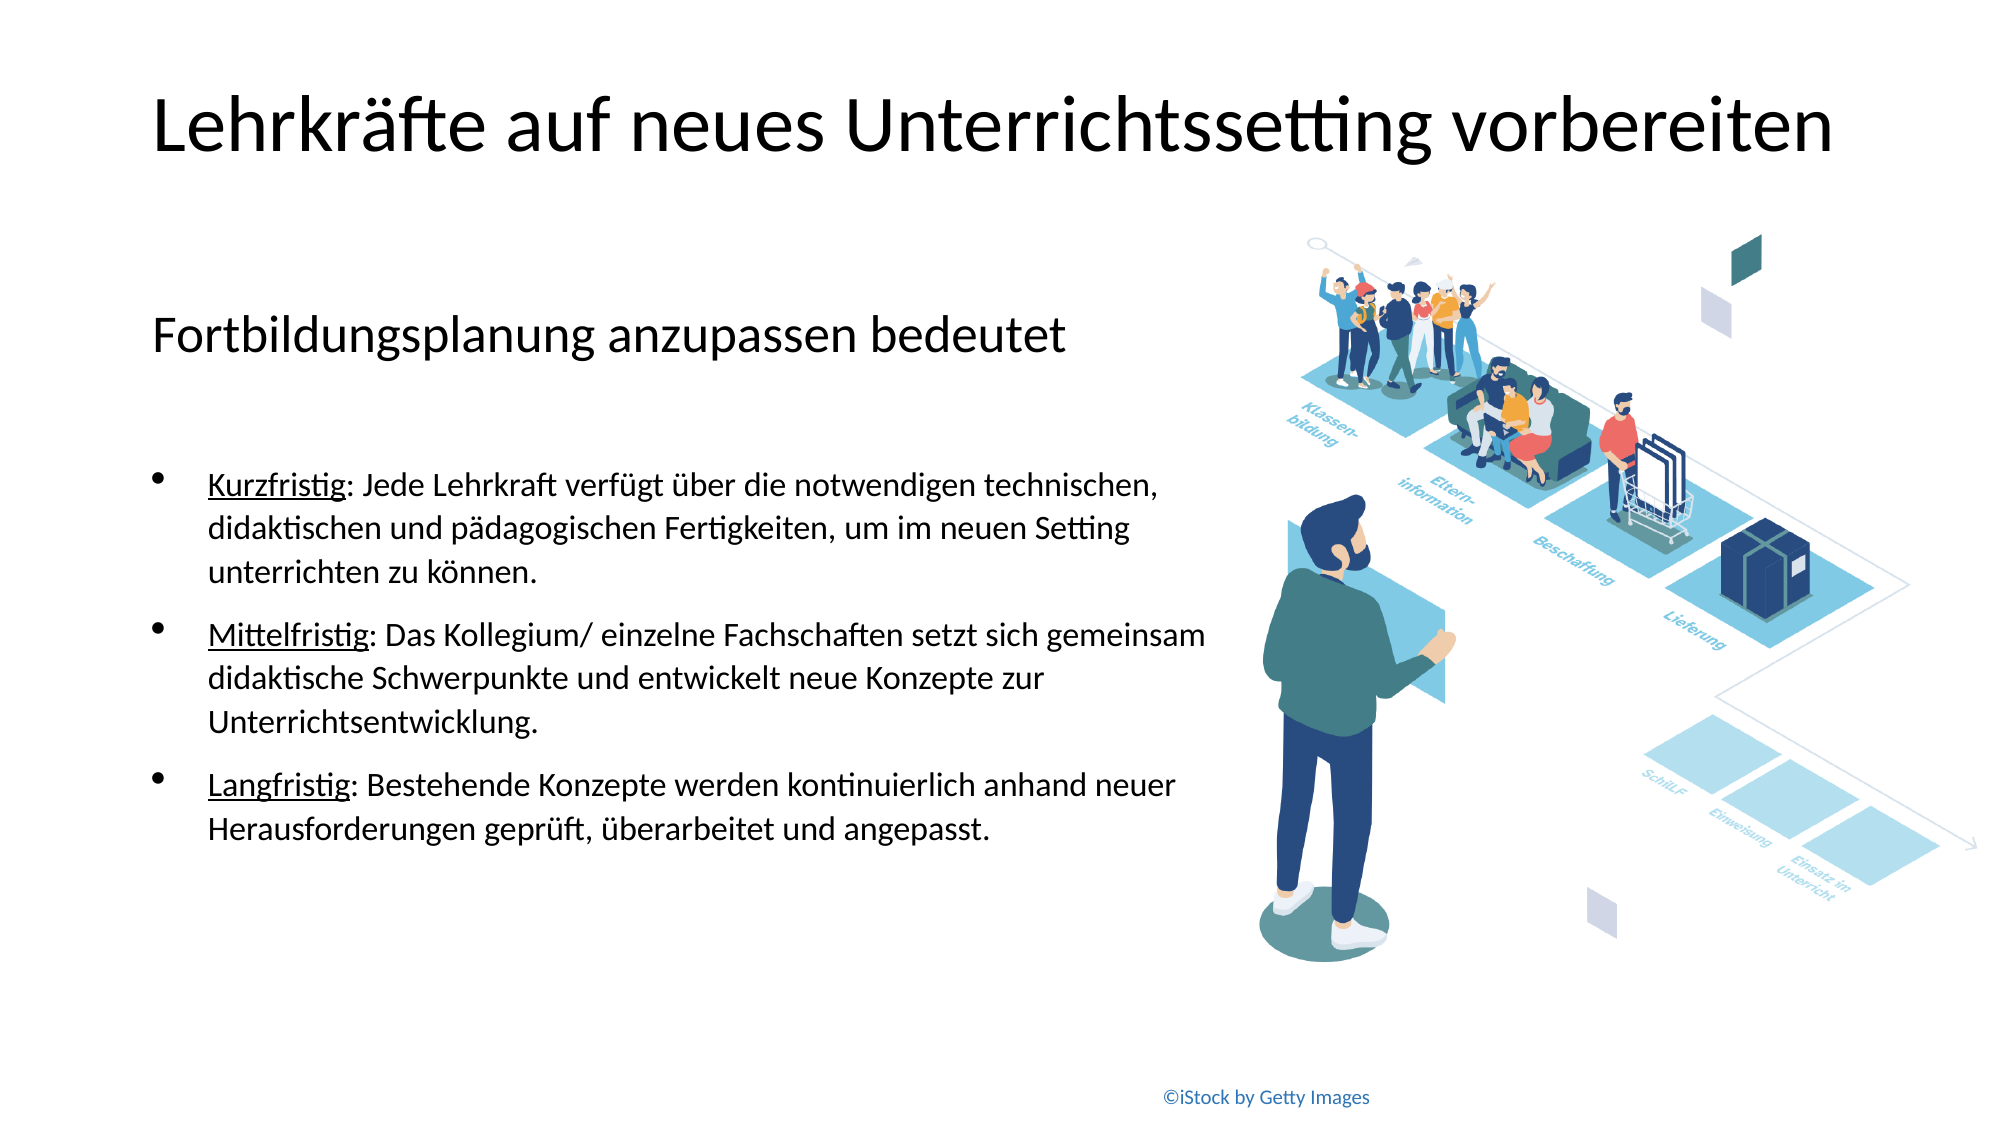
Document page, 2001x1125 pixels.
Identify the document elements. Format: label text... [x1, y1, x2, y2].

title Lehrkräfte auf neues Unterrichtssetting vorbereiten [137, 59, 1863, 278]
picture [1233, 190, 2000, 968]
text_box ©iStock by Getty Images [1147, 1076, 2000, 1117]
list Fortbildungsplanung anzupassen bedeutet Kurzfristig: Jede Lehrkraft verfügt über die notwendigen technischen, didaktischen und pädagogischen Fertigkeiten, um im neuen Setting unterrichten zu können. Mittelfristig: Das Kollegium/ einzelne Fachschaften setzt sich gemeinsam didaktische Schwerpunkte und entwickelt neue Konzepte zur Unterrichtsentwicklung. Langfristig: Bestehende Konzepte werden kontinuierlich anhand neuer Herausforderungen geprüft, überarbeitet und angepasst. [137, 299, 1228, 860]
